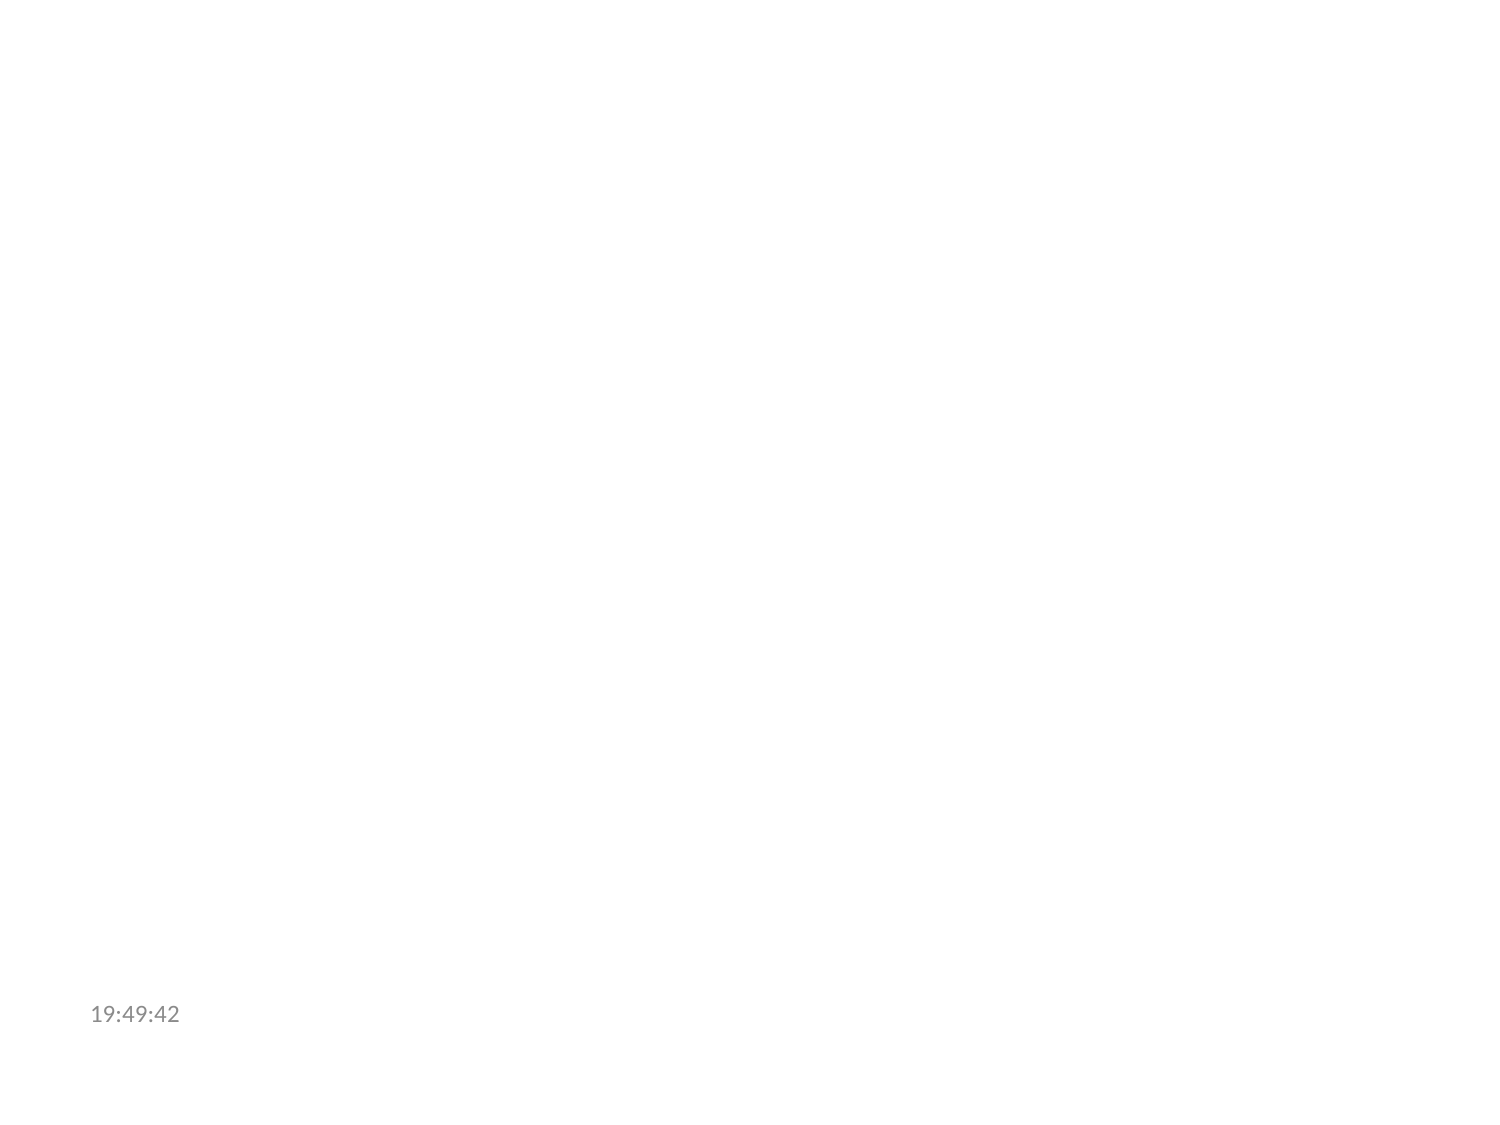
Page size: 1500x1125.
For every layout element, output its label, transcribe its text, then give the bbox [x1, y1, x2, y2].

text_box 15:35:09 [75, 982, 425, 1043]
